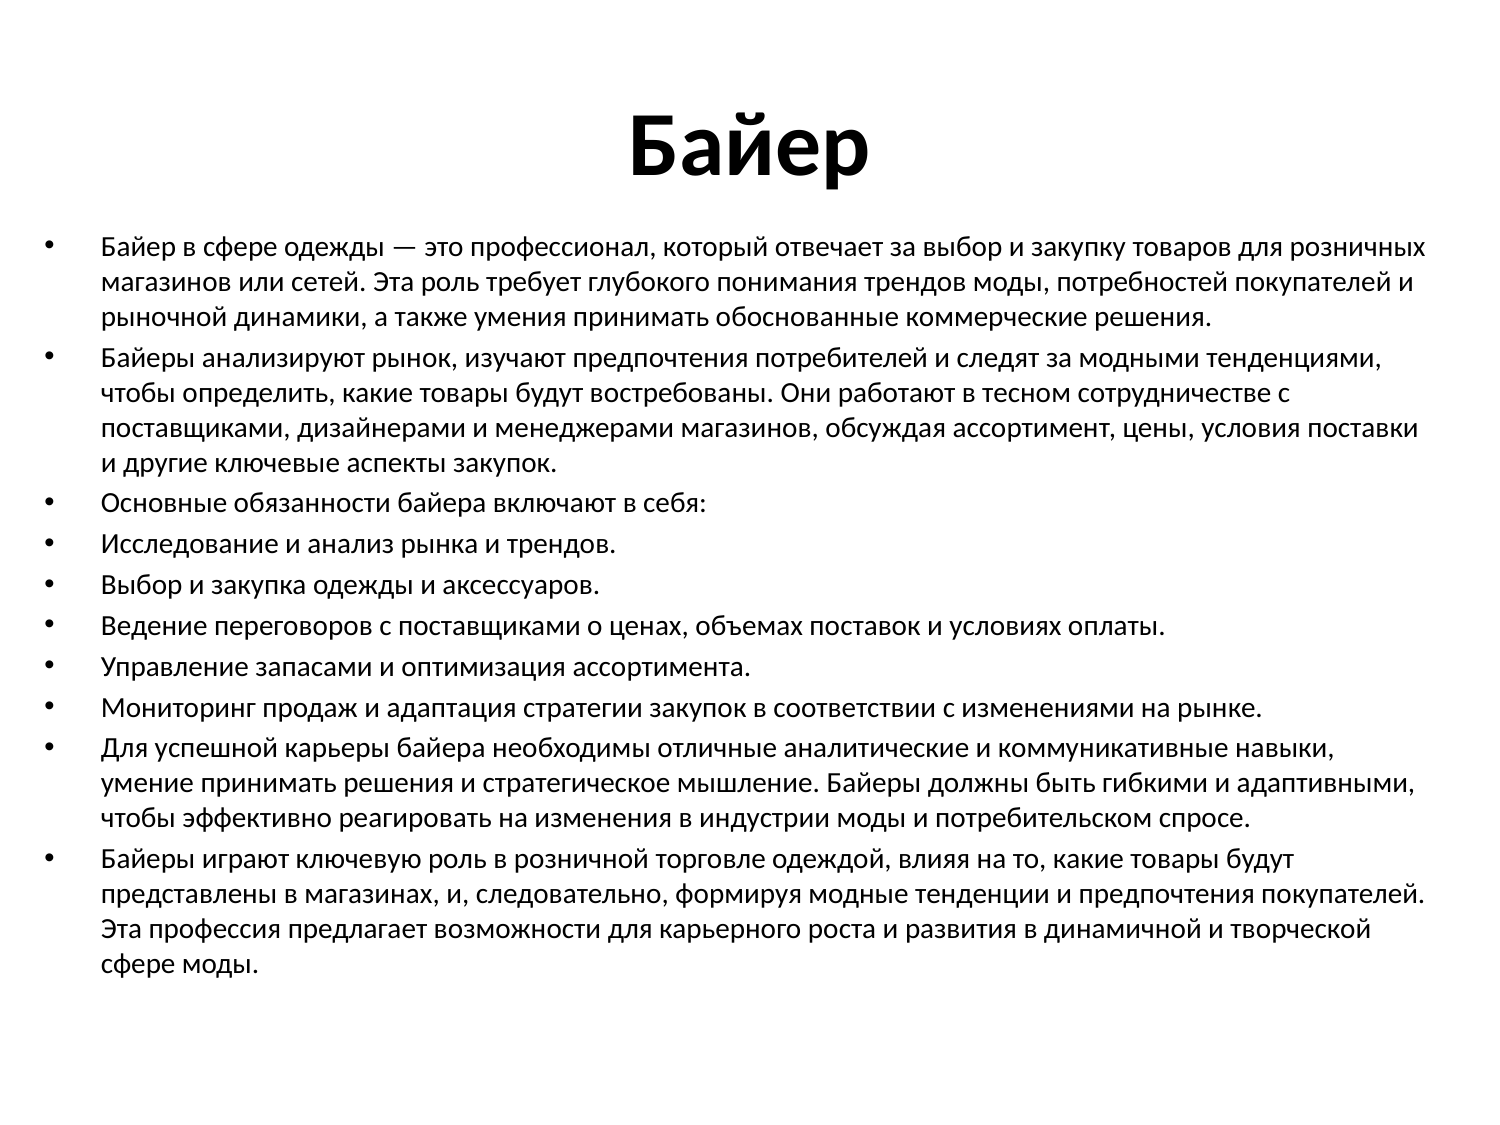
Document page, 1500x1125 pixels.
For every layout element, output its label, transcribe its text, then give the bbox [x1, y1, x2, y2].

title Байер [75, 45, 1425, 219]
list Байер в сфере одежды — это профессионал, который отвечает за выбор и закупку товаров для розничных магазинов или сетей. Эта роль требует глубокого понимания трендов моды, потребностей покупателей и рыночной динамики, а также умения принимать обоснованные коммерческие решения. Байеры анализируют рынок, изучают предпочтения потребителей и следят за модными тенденциями, чтобы определить, какие товары будут востребованы. Они работают в тесном сотрудничестве с поставщиками, дизайнерами и менеджерами магазинов, обсуждая ассортимент, цены, условия поставки и другие ключевые аспекты закупок. Основные обязанности байера включают в себя: Исследование и анализ рынка и трендов. Выбор и закупка одежды и аксессуаров. Ведение переговоров с поставщиками о ценах, объемах поставок и условиях оплаты. Управление запасами и оптимизация ассортимента. Мониторинг продаж и адаптация стратегии закупок в соответствии с изменениями на рынке. Для успешной карьеры байера необходимы отличные аналитические и коммуникативные навыки, умение принимать решения и стратегическое мышление. Байеры должны быть гибкими и адаптивными, чтобы эффективно реагировать на изменения в индустрии моды и потребительском спросе. Байеры играют ключевую роль в розничной торговле одеждой, влияя на то, какие товары будут представлены в магазинах, и, следовательно, формируя модные тенденции и предпочтения покупателей. Эта профессия предлагает возможности для карьерного роста и развития в динамичной и творческой сфере моды. [29, 219, 1447, 1059]
